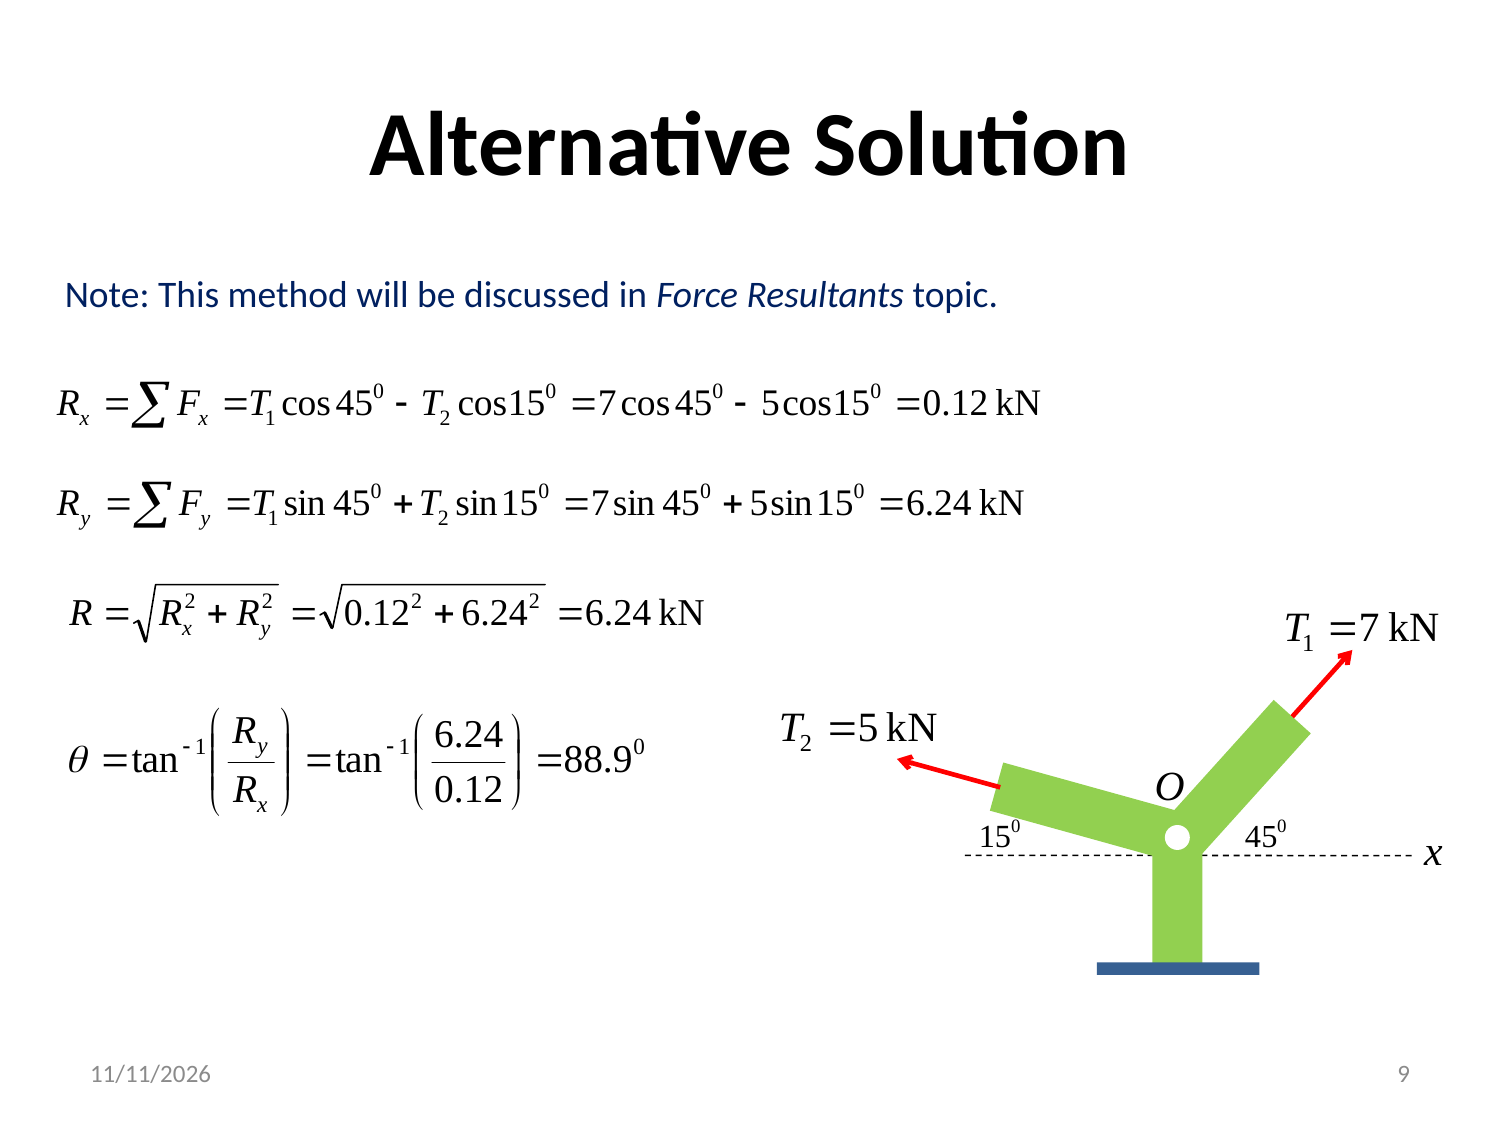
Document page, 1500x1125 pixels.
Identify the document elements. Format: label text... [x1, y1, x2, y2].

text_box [62, 699, 652, 826]
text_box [62, 574, 713, 651]
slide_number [75, 1042, 425, 1103]
slide_number 9 [1074, 1042, 1425, 1103]
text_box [49, 474, 1032, 538]
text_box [49, 374, 1050, 438]
text_box Note: This method will be discussed in Force Resultants topic. [49, 262, 1388, 323]
title Alternative Solution [75, 45, 1425, 233]
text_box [774, 599, 1451, 976]
